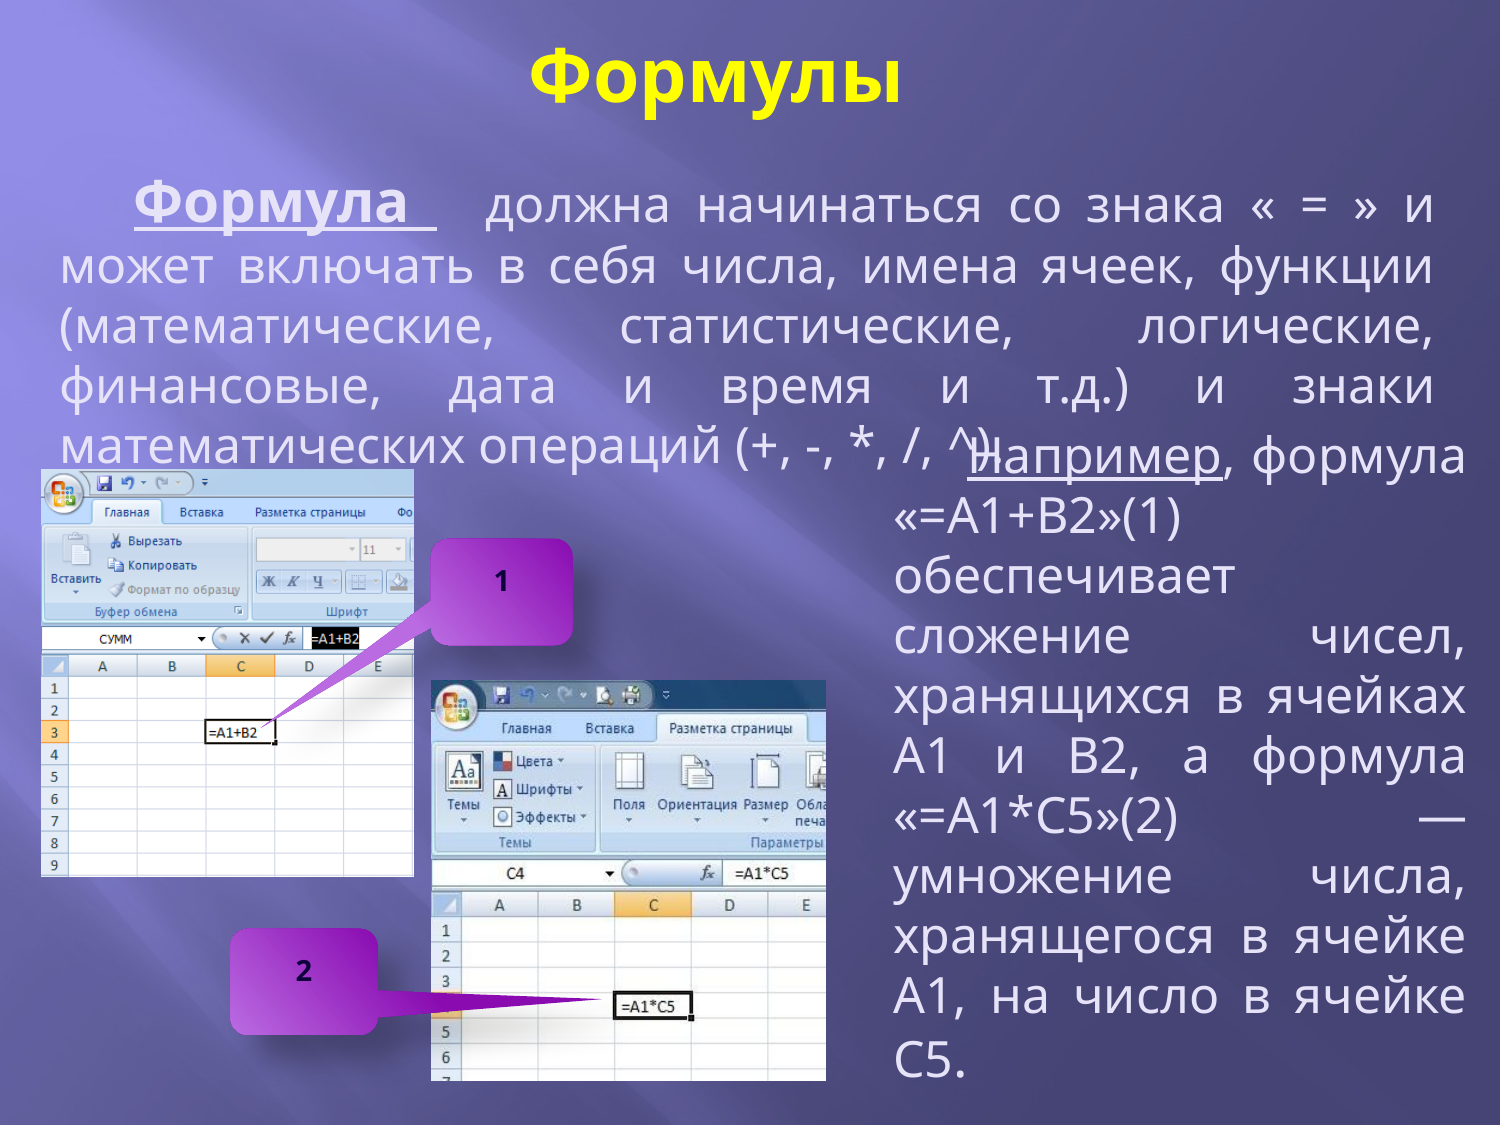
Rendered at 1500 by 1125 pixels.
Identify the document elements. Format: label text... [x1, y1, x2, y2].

text_box 1 [457, 538, 573, 646]
text_box 2 [230, 928, 430, 1035]
picture [41, 469, 414, 877]
text_box Формула должна начинаться со знака « = » и может включать в себя числа, имена ячеек, функции (математические, статистические, логические, финансовые, дата и время и т.д.) и знаки математических операций (+, -, *, /, ^). [44, 156, 1451, 482]
text_box Например, формула «=А1+В2»(1) обеспечивает сложение чисел, хранящихся в ячейках А1 и В2, а формула «=А1*С5»(2) —умножение числа, хранящегося в ячейке А1, на число в ячейке С5. [878, 416, 1483, 1097]
picture [430, 680, 826, 1081]
text_box Формулы [341, 20, 1092, 205]
